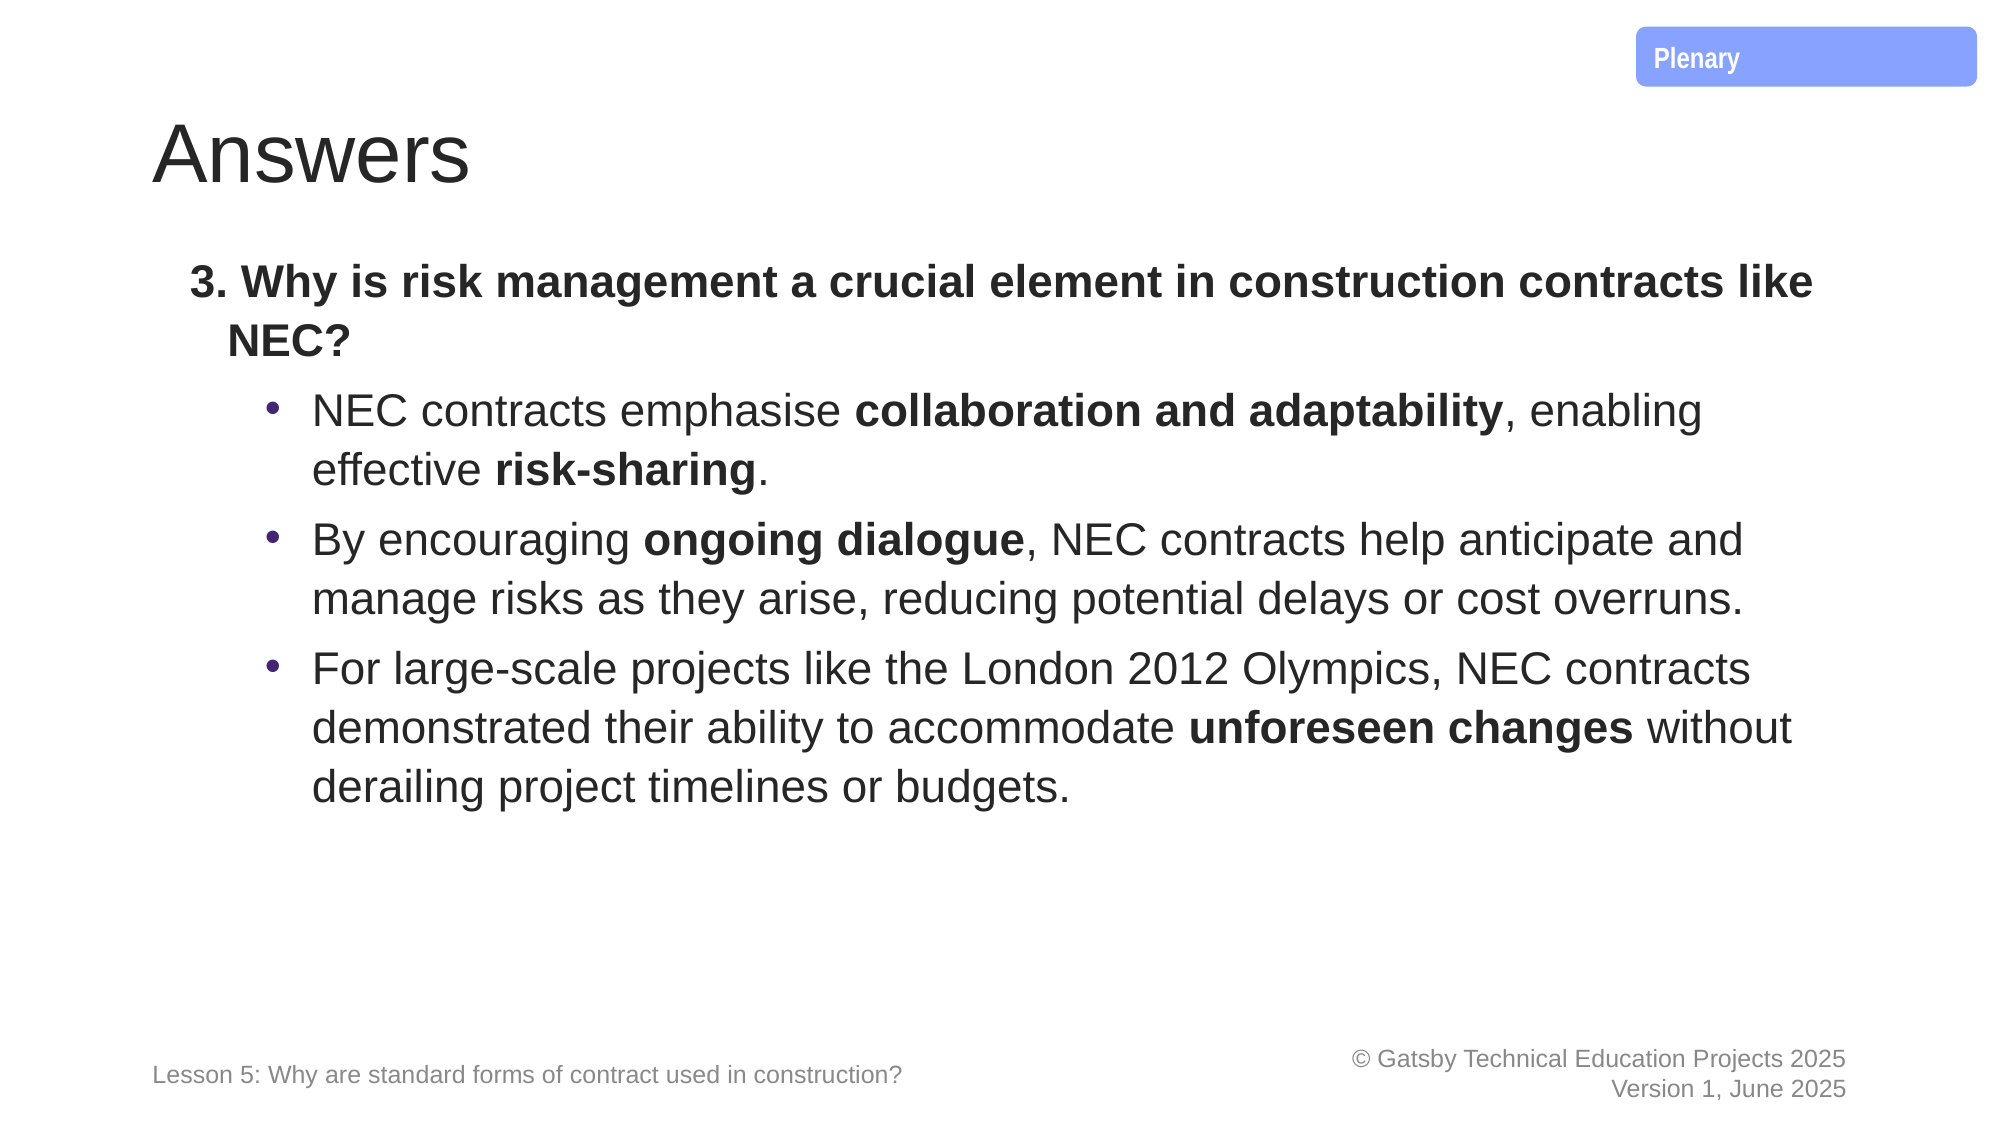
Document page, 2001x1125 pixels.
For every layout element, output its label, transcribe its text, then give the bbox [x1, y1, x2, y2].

list 3. Why is risk management a crucial element in construction contracts like NEC? NEC contracts emphasise collaboration and adaptability, enabling effective risk-sharing. By encouraging ongoing dialogue, NEC contracts help anticipate and manage risks as they arise, reducing potential delays or cost overruns. For large-scale projects like the London 2012 Olympics, NEC contracts demonstrated their ability to accommodate unforeseen changes without derailing project timelines or budgets. [137, 265, 1863, 1068]
list Lesson 5: Why are standard forms of contract used in construction? [137, 1042, 939, 1103]
text_box Plenary [1636, 26, 1978, 87]
title Answers [137, 47, 1863, 265]
